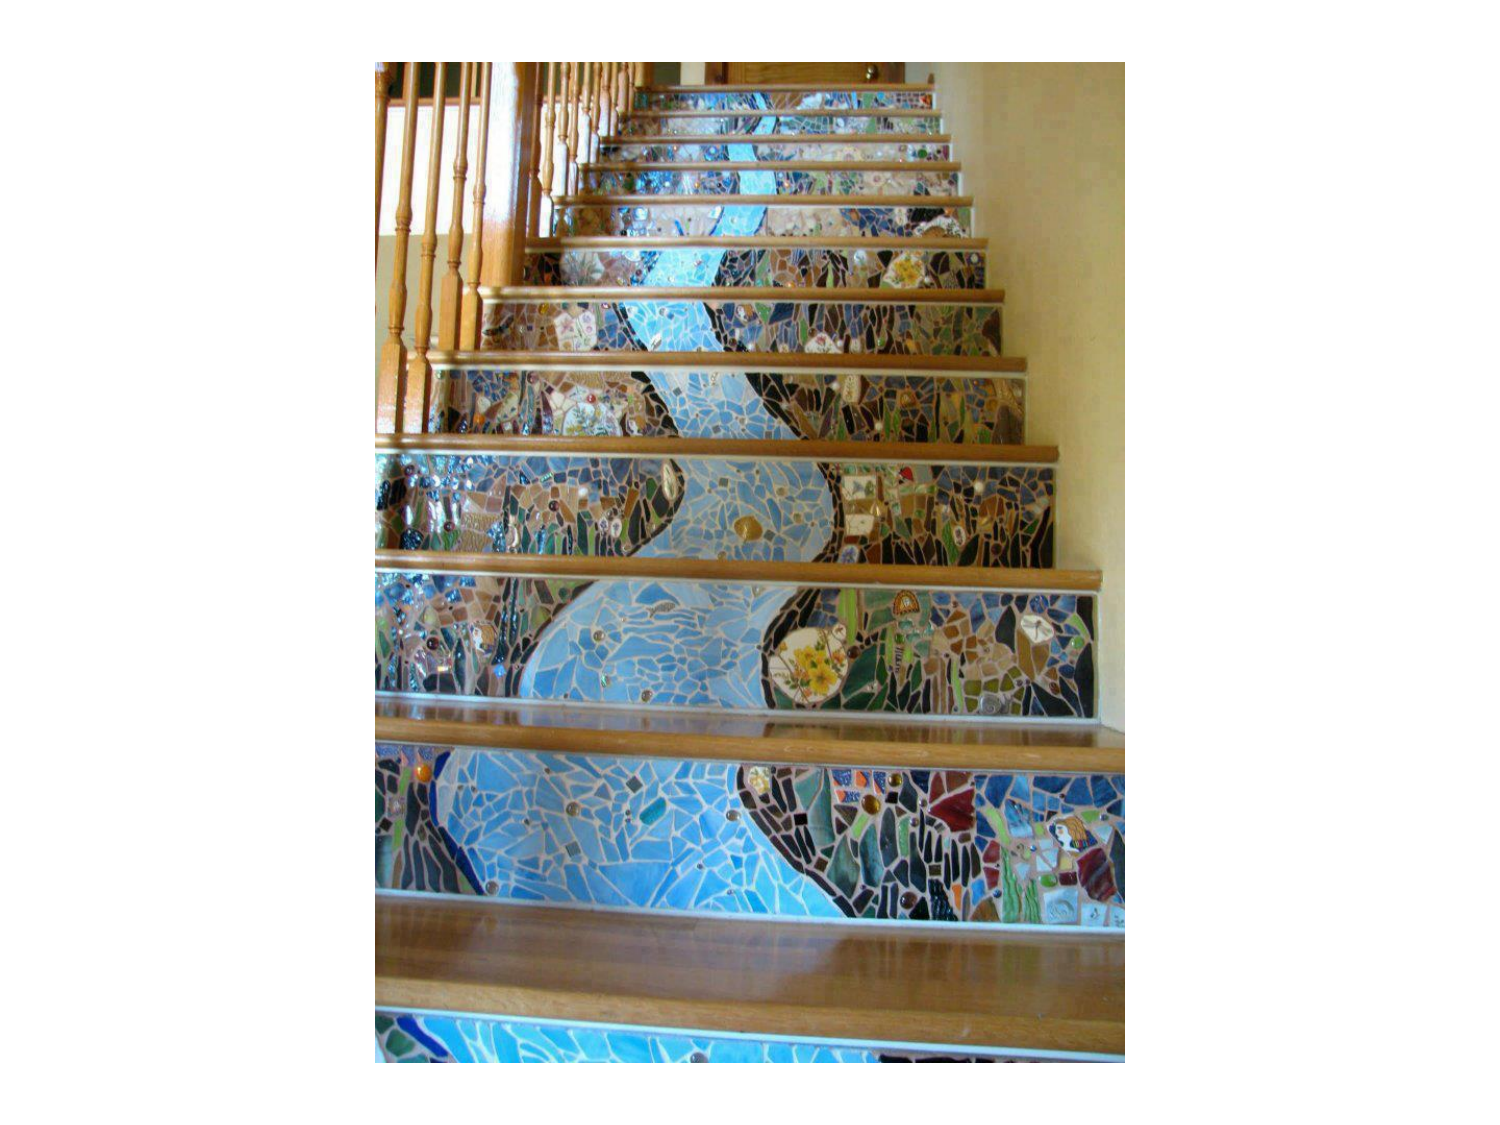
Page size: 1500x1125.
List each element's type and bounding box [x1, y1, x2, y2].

picture [374, 62, 1126, 1063]
